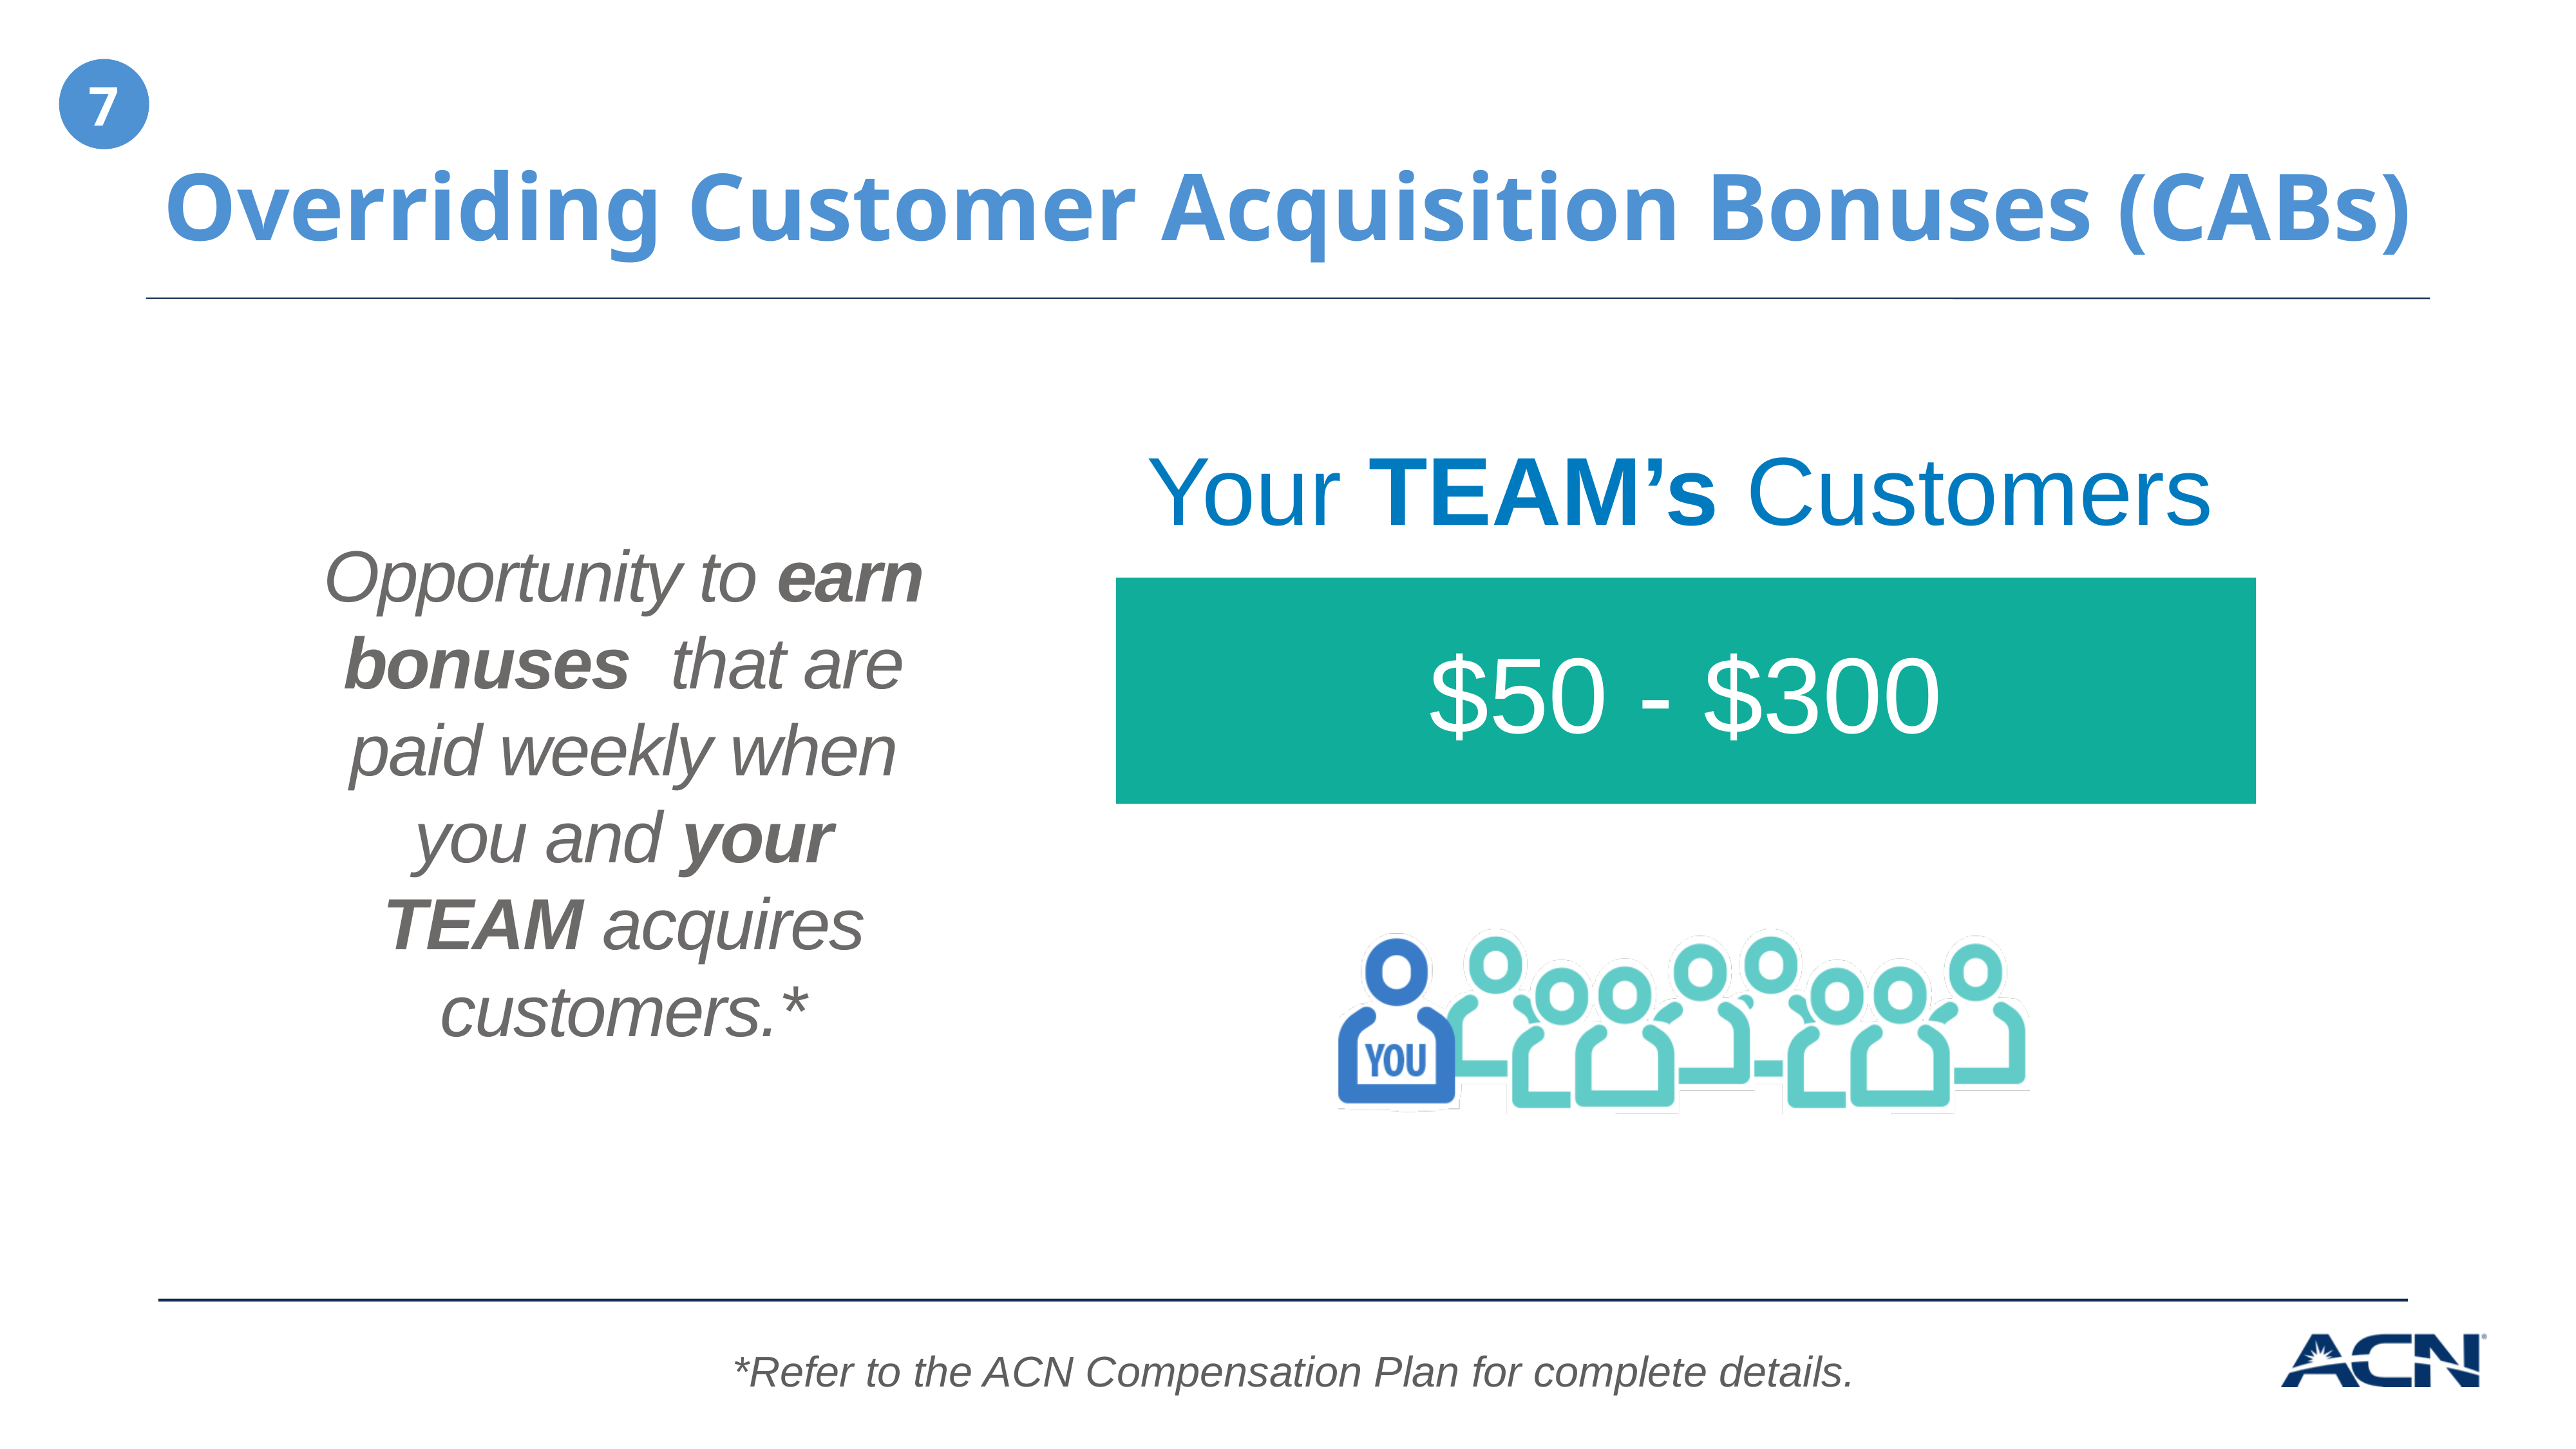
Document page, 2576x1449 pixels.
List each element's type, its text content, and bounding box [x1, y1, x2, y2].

text_box *Refer to the ACN Compensation Plan for complete details. [724, 1336, 1864, 1403]
text_box [59, 65, 81, 143]
text_box [83, 144, 125, 149]
text_box $50 - $300 [1115, 576, 2257, 805]
text_box [84, 59, 124, 64]
text_box [128, 65, 149, 143]
text_box Opportunity to earn bonuses that are paid weekly when you and your TEAM acquires customers.* [299, 522, 947, 1059]
text_box Overriding Customer Acquisition Bonuses (CABs) [156, 162, 2420, 266]
text_box Your TEAM’s Customers [1137, 424, 2223, 549]
picture [1330, 904, 2030, 1120]
picture [2281, 1331, 2496, 1387]
text_box 7 [81, 64, 128, 144]
